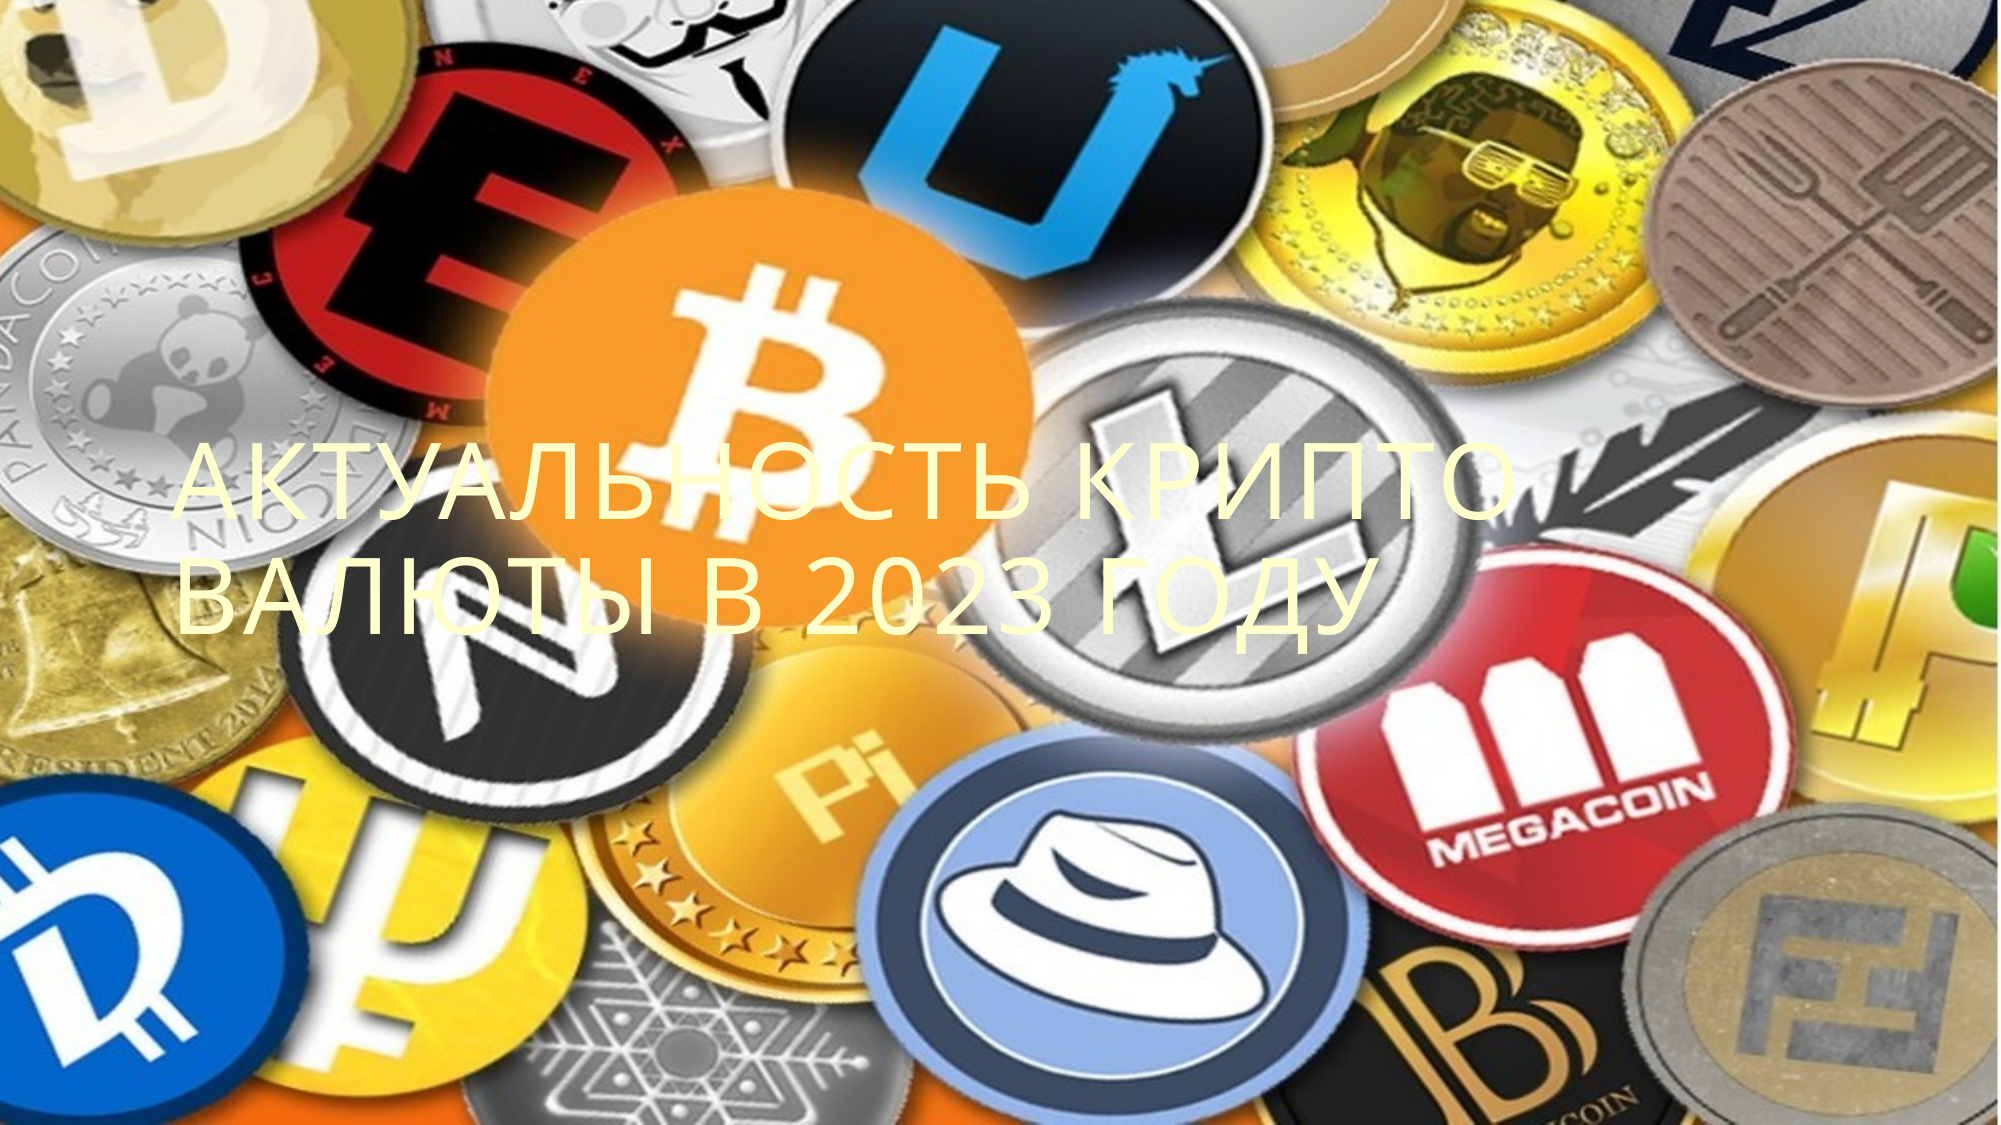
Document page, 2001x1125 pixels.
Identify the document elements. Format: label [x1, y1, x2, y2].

list [0, 0, 2000, 1125]
